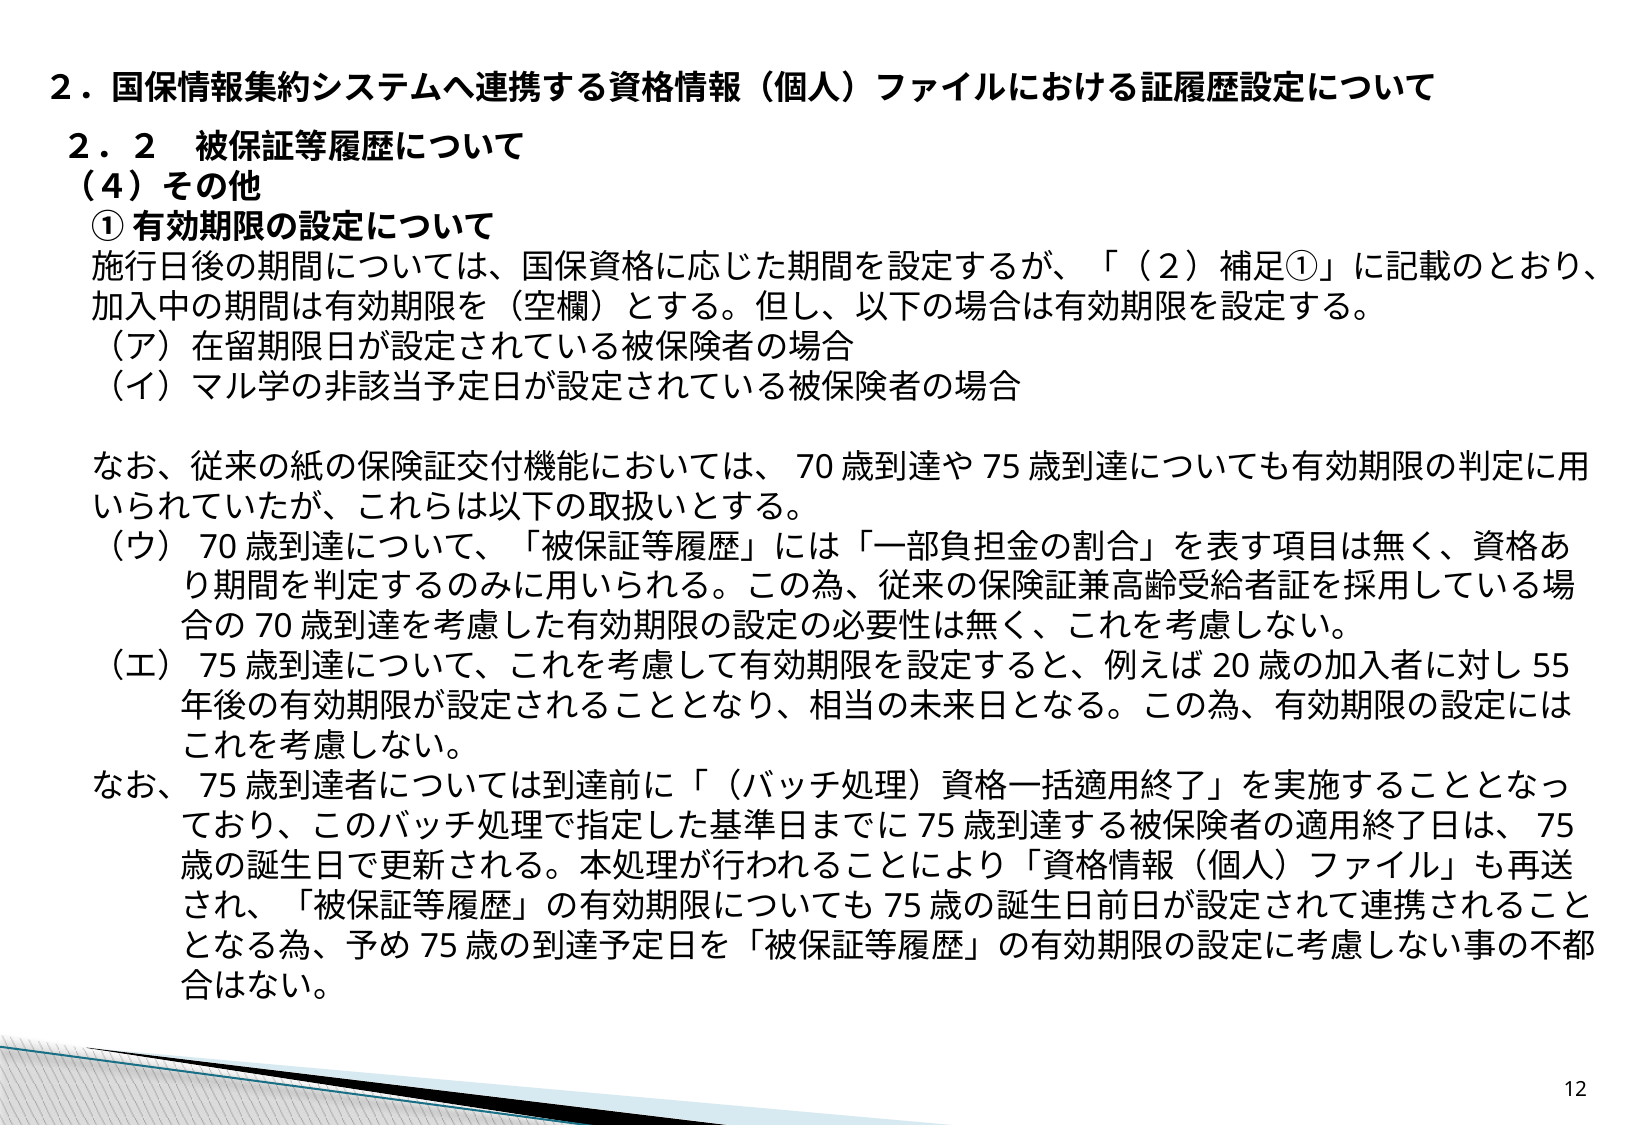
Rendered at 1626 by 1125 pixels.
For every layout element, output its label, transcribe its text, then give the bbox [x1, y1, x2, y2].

text_box ２．国保情報集約システムへ連携する資格情報（個人）ファイルにおける証履歴設定について [29, 58, 1483, 114]
slide_number 11 [1536, 1051, 1602, 1112]
picture [465, 1106, 510, 1113]
text_box ２．２ 被保証等履歴について （４）その他 ①有効期限の設定について 施行日後の期間については、国保資格に応じた期間を設定するが、「（２）補足①」に記載のとおり、加入中の期間は有効期限を（空欄）とする。但し、以下の場合は有効期限を設定する。 （ア）在留期限日が設定されている被保険者の場合 （イ）マル学の非該当予定日が設定されている被保険者の場合 なお、従来の紙の保険証交付機能においては、70歳到達や75歳到達についても有効期限の判定に用いられていたが、これらは以下の取扱いとする。 （ウ）70歳到達について、「被保証等履歴」には「一部負担金の割合」を表す項目は無く、資格あり期間を判定するのみに用いられる。この為、従来の保険証兼高齢受給者証を採用している場合の70歳到達を考慮した有効期限の設定の必要性は無く、これを考慮しない。 （エ）75歳到達について、これを考慮して有効期限を設定すると、例えば20歳の加入者に対し55年後の有効期限が設定されることとなり、相当の未来日となる。この為、有効期限の設定にはこれを考慮しない。 なお、75歳到達者については到達前に「（バッチ処理）資格一括適用終了」を実施することとなっており、このバッチ処理で指定した基準日までに75歳到達する被保険者の適用終了日は、75歳の誕生日で更新される。本処理が行われることにより「資格情報（個人）ファイル」も再送され、「被保証等履歴」の有効期限についても75歳の誕生日前日が設定されて連携されることとなる為、予め75歳の到達予定日を「被保証等履歴」の有効期限の設定に考慮しない事の不都合はない。 [47, 118, 1614, 1012]
